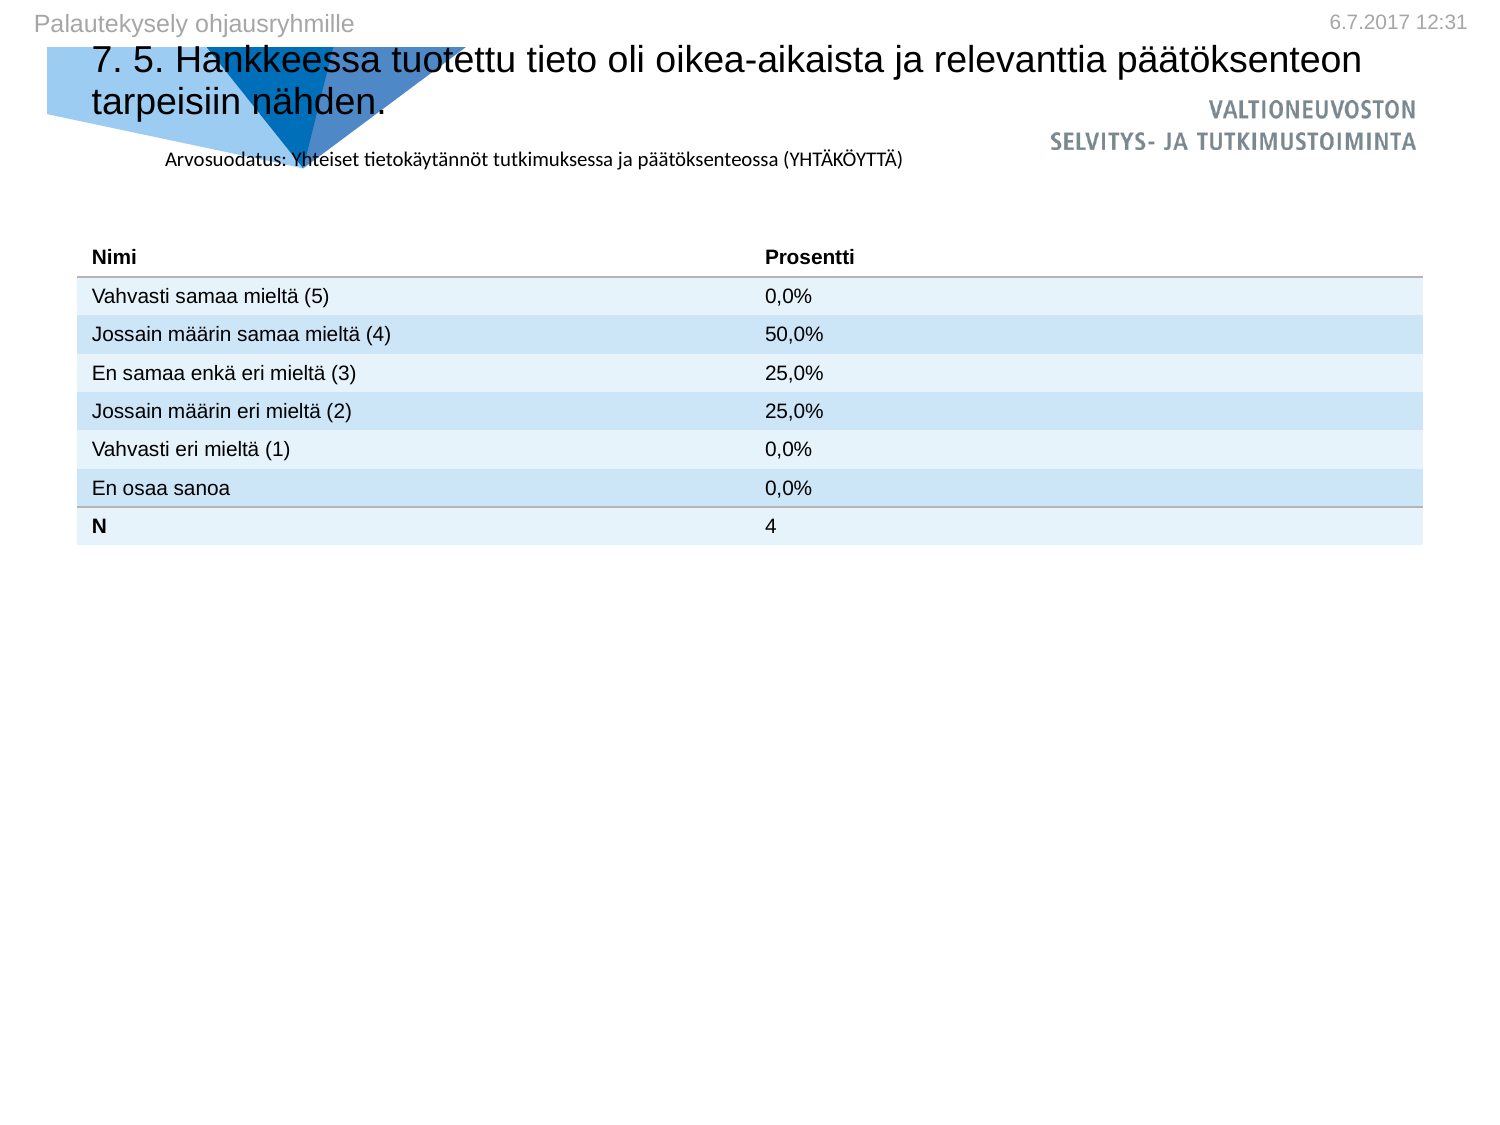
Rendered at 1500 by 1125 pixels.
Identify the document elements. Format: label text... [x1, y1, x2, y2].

table_cell N [77, 508, 750, 545]
table_cell Jossain määrin eri mieltä (2) [77, 392, 750, 430]
table_cell 4 [750, 508, 1423, 545]
table_cell En samaa enkä eri mieltä (3) [77, 354, 750, 392]
table_cell 0,0% [750, 430, 1423, 469]
table_header Nimi [77, 239, 750, 276]
table_cell En osaa sanoa [77, 469, 750, 506]
table_cell Vahvasti samaa mieltä (5) [77, 278, 750, 315]
table_cell Jossain määrin samaa mieltä (4) [77, 315, 750, 354]
list Palautekysely ohjausryhmille [0, 0, 1500, 38]
title Arvosuodatus: Yhteiset tietokäytännöt tutkimuksessa ja päätöksenteossa (YHTÄKÖYTTÄ) [148, 123, 1500, 217]
table_header Prosentti [750, 239, 1423, 276]
table_cell 50,0% [750, 315, 1423, 354]
table_cell Vahvasti eri mieltä (1) [77, 430, 750, 469]
table_cell 0,0% [750, 469, 1423, 506]
table_cell 25,0% [750, 392, 1423, 430]
table_cell 25,0% [750, 354, 1423, 392]
title 7. 5. Hankkeessa tuotettu tieto oli oikea-aikaista ja relevanttia päätöksenteon tarpeisiin nähden. [76, 38, 1427, 126]
table_cell 0,0% [750, 278, 1423, 315]
